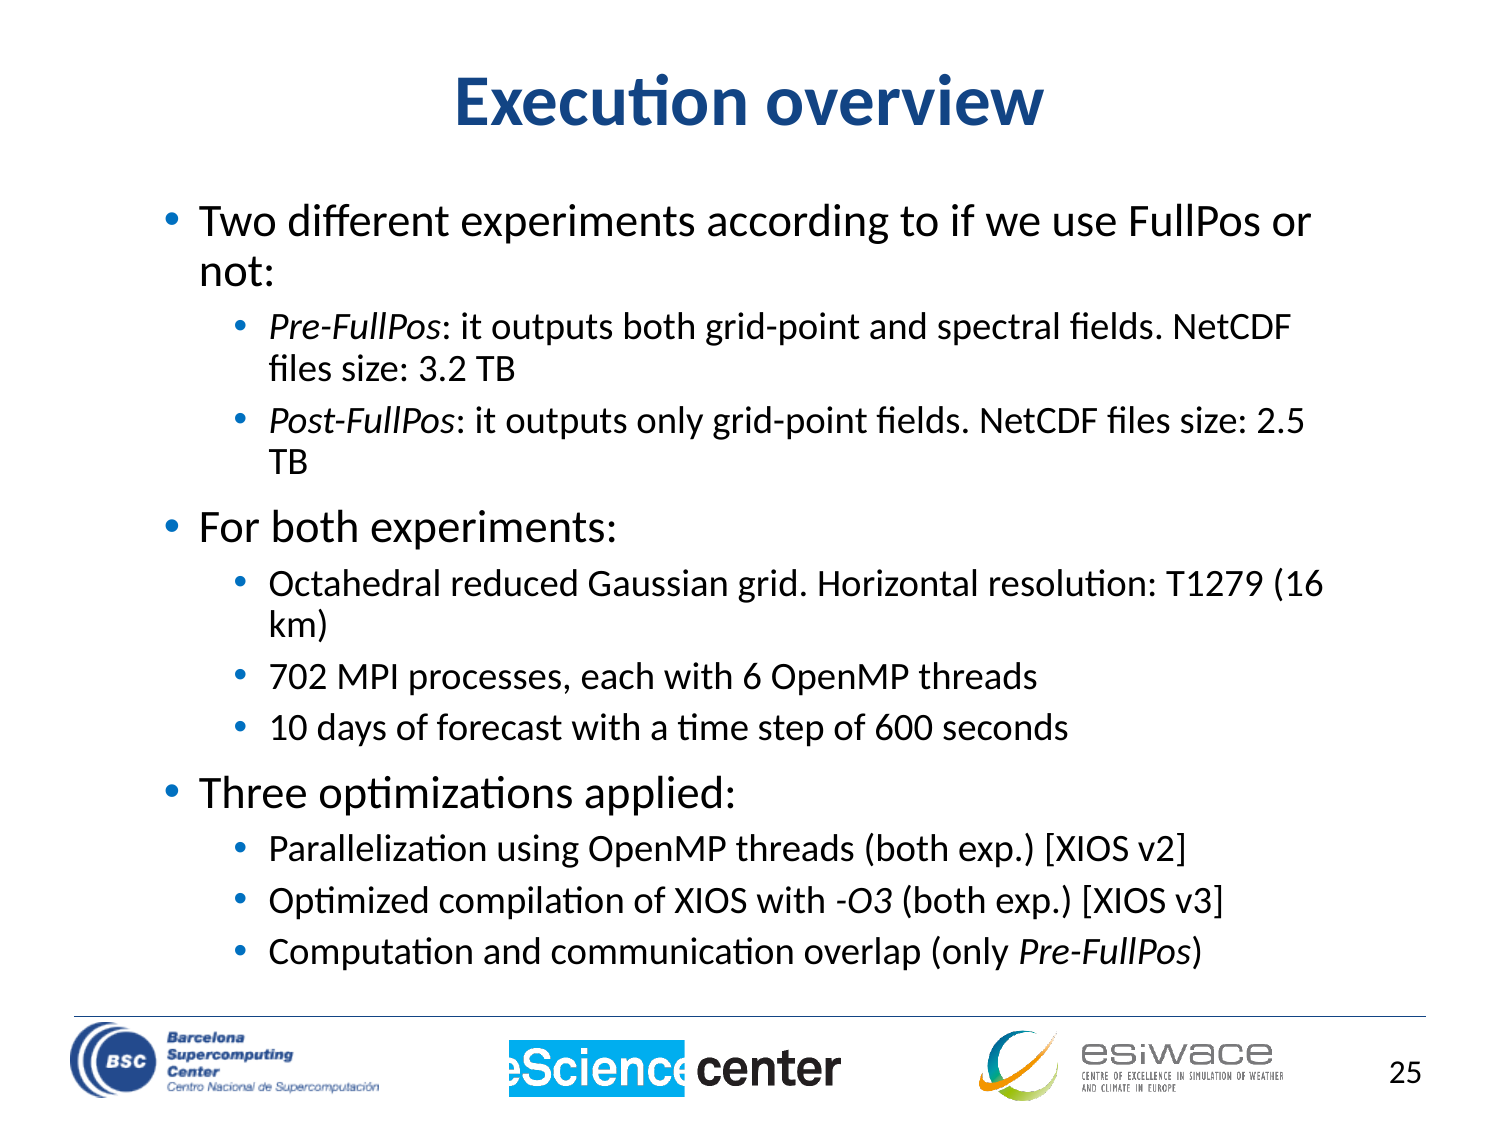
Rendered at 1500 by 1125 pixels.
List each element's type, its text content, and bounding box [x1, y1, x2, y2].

list Two different experiments according to if we use FullPos or not: Pre-FullPos: it outputs both grid-point and spectral fields. NetCDF files size: 3.2 TB Post-FullPos: it outputs only grid-point fields. NetCDF files size: 2.5 TB For both experiments: Octahedral reduced Gaussian grid. Horizontal resolution: T1279 (16 km) 702 MPI processes, each with 6 OpenMP threads 10 days of forecast with a time step of 600 seconds Three optimizations applied: Parallelization using OpenMP threads (both exp.) [XIOS v2] Optimized compilation of XIOS with -O3 (both exp.) [XIOS v3] Computation and communication overlap (only Pre-FullPos) [140, 166, 1360, 1006]
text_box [73, 1016, 1438, 1103]
title Execution overview [192, 45, 1308, 159]
